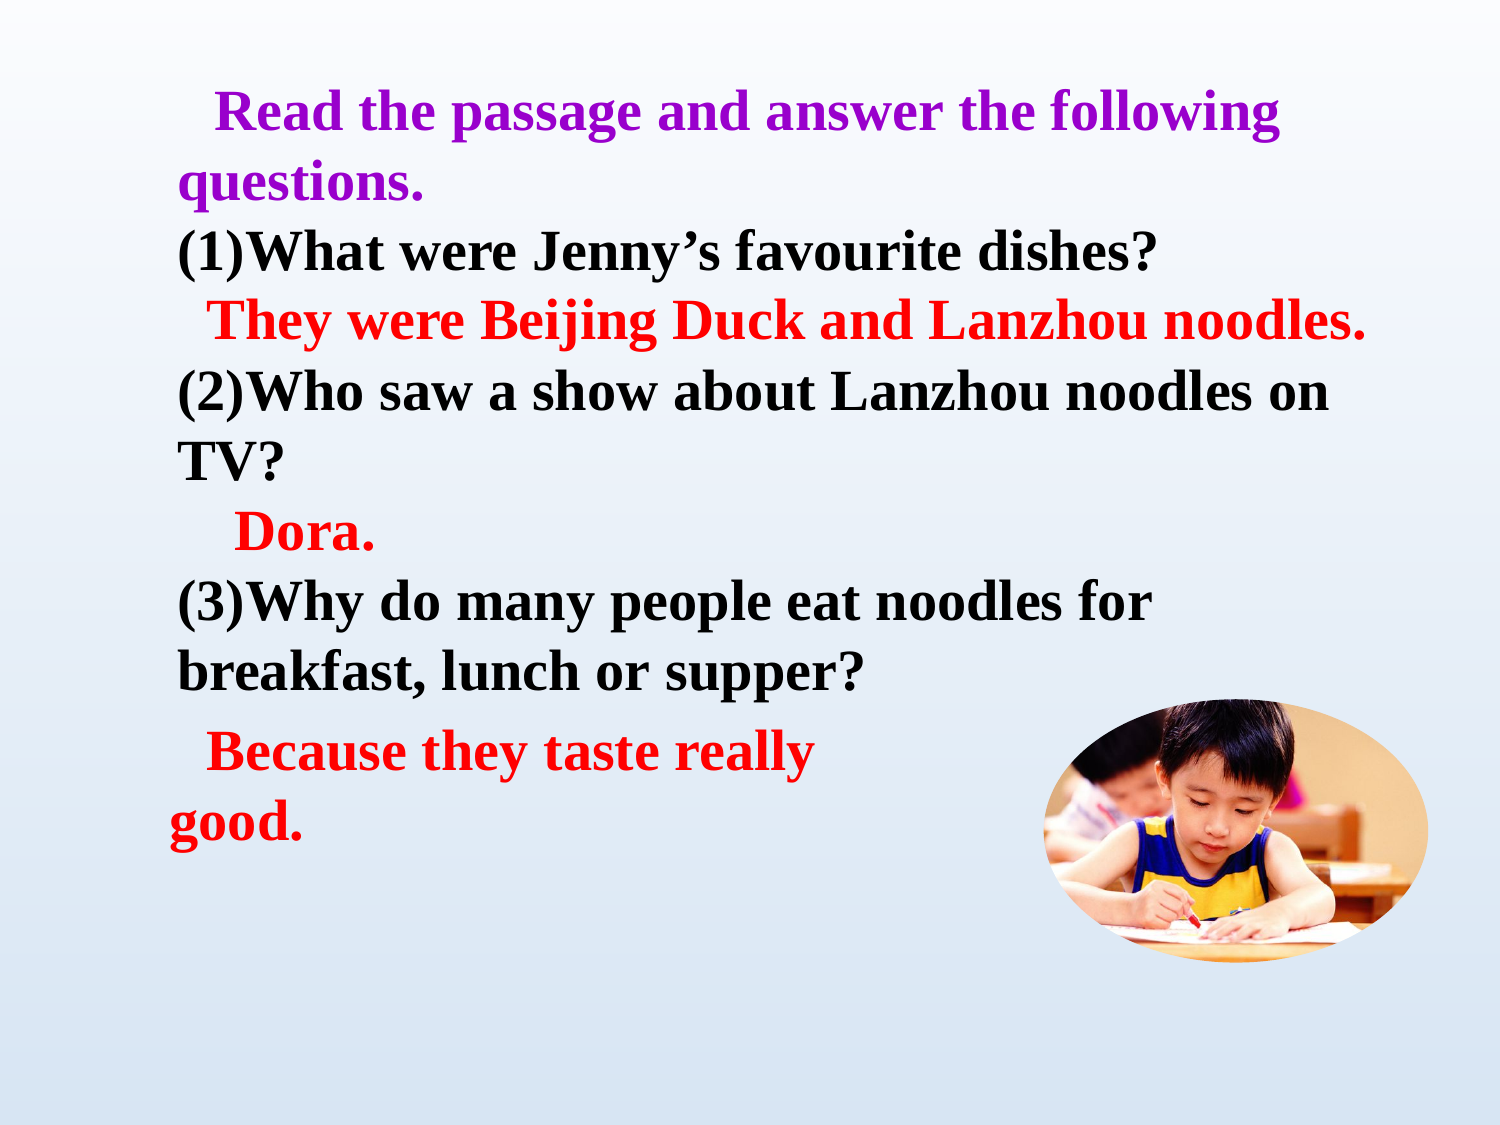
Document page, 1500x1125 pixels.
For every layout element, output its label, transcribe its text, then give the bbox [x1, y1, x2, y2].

text_box Read the passage and answer the following questions. (1)What were Jenny’s favourite dishes? (2)Who saw a show about Lanzhou noodles on TV? (3)Why do many people eat noodles for breakfast, lunch or supper? [162, 64, 1411, 850]
text_box They were Beijing Duck and Lanzhou noodles. [191, 273, 1382, 359]
text_box Dora. [220, 484, 637, 570]
text_box Because they taste really good. [154, 704, 943, 789]
picture [1043, 699, 1429, 963]
